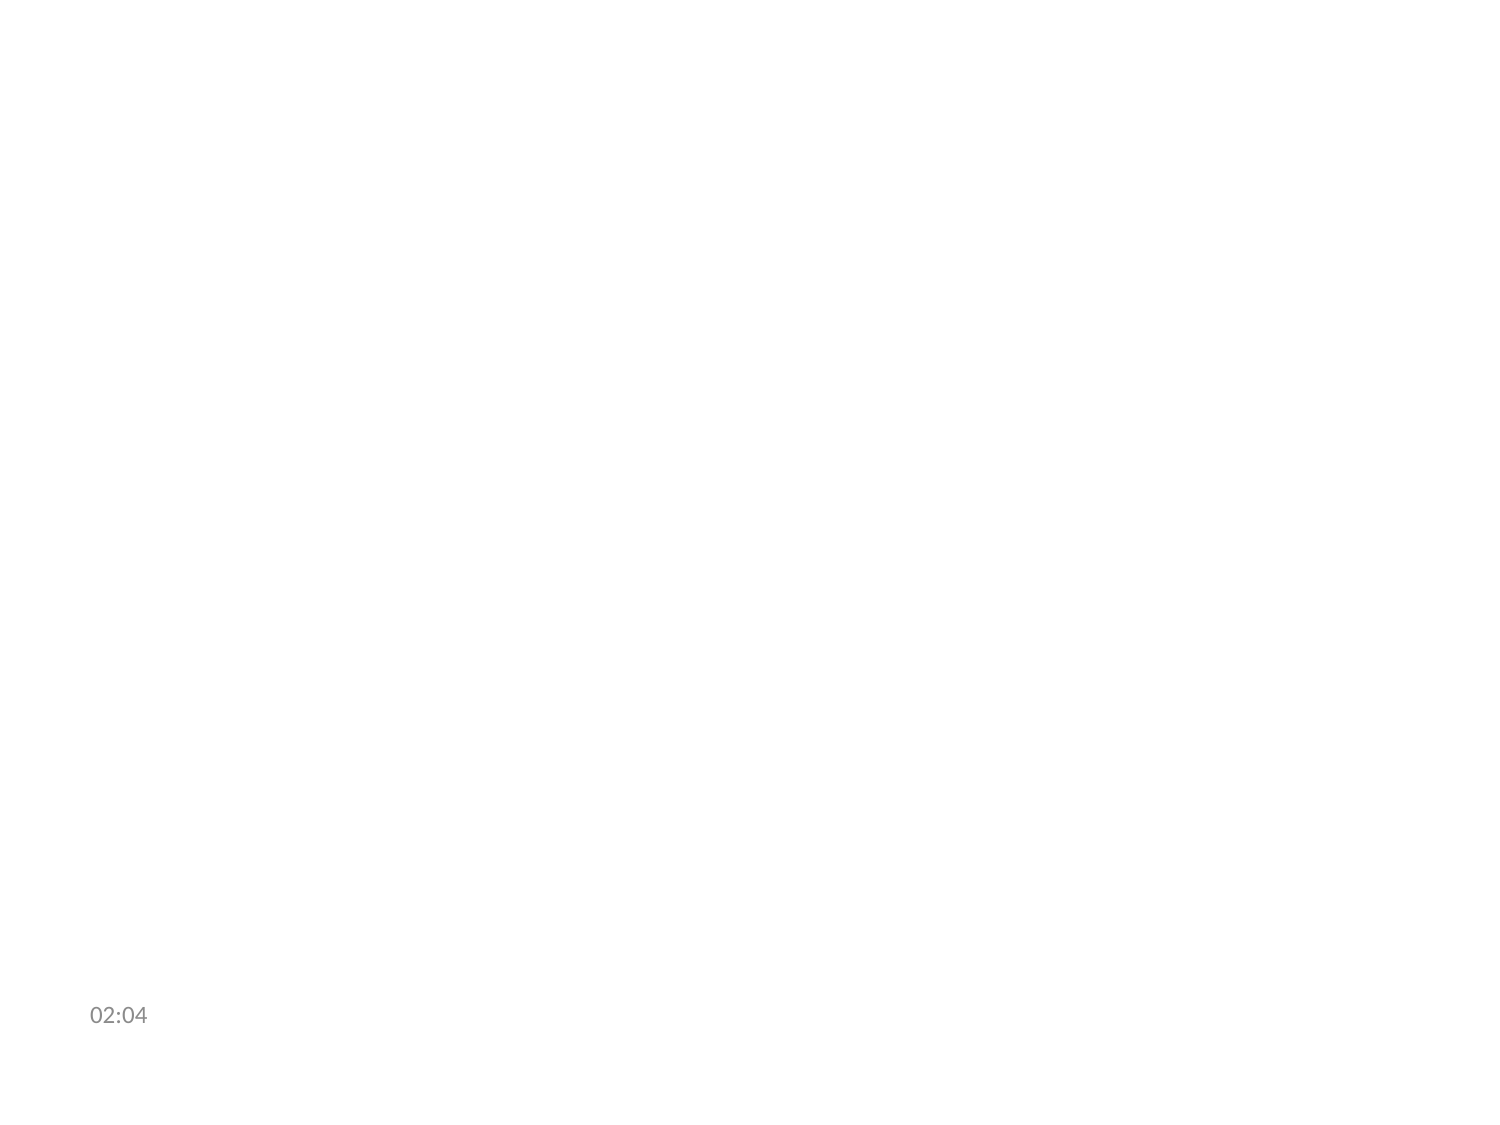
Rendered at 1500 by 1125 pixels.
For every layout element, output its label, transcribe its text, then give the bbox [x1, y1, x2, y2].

text_box 15:35 [75, 983, 425, 1044]
